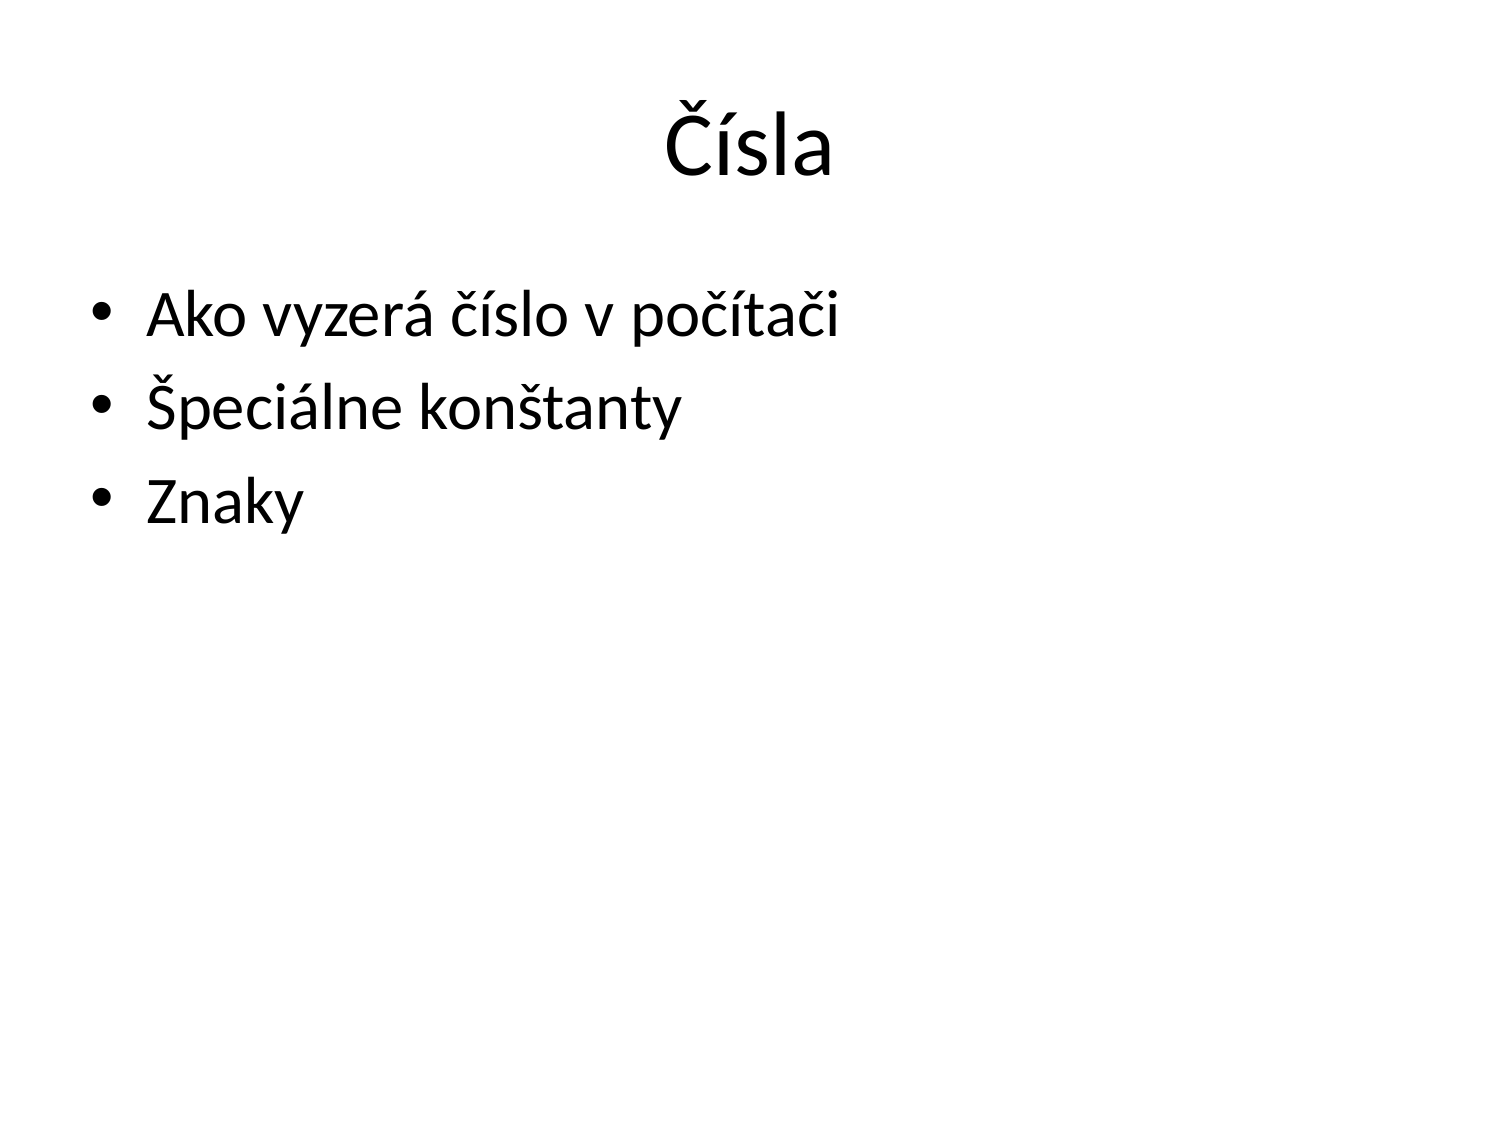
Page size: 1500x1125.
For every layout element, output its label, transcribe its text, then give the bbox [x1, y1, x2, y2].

list Ako vyzerá číslo v počítači Špeciálne konštanty Znaky [75, 262, 1425, 1005]
title Čísla [75, 45, 1425, 233]
